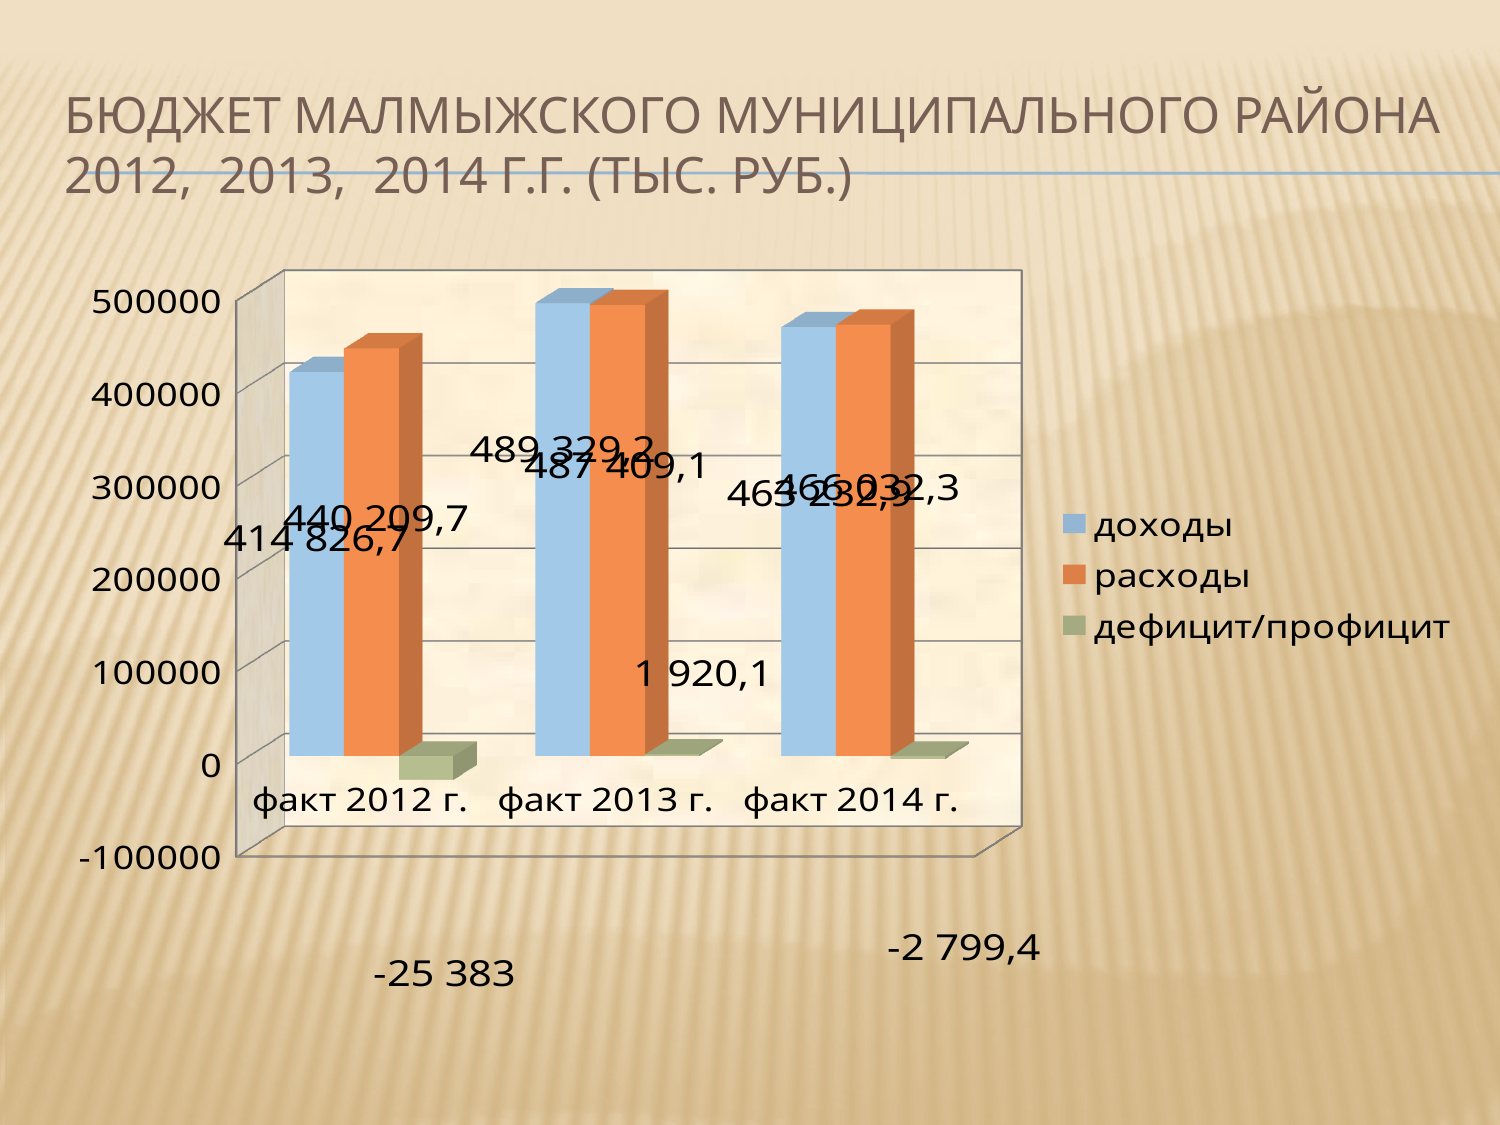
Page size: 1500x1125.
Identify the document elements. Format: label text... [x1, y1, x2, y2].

chart [49, 254, 1476, 998]
title Бюджет малмыжского муниципального района 2012, 2013, 2014 г.г. (тыс. руб.) [50, 75, 1475, 213]
